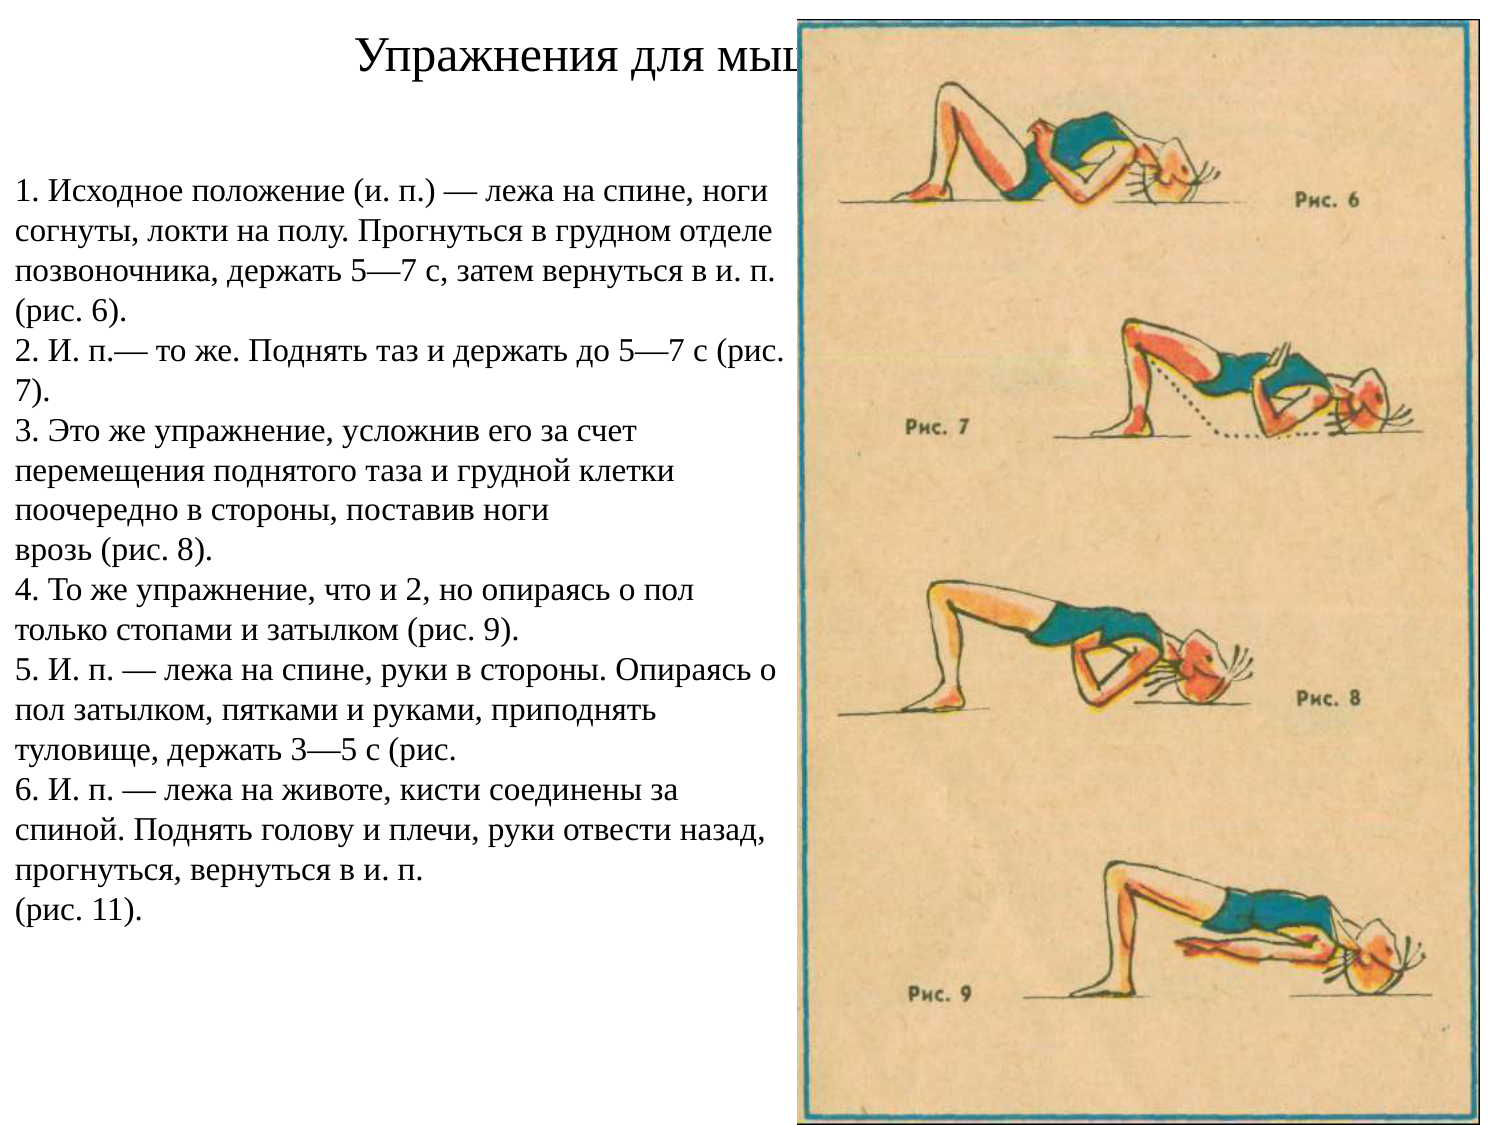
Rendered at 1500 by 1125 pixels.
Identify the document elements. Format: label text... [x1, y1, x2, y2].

text_box 1. Исходное положение (и. п.) — лежа на спине, ноги согнуты, локти на полу. Прогнуться в грудном отделе позвоночника, держать 5—7 с, затем вернуться в и. п. (рис. 6). 2. И. п.— то же. Поднять таз и держать до 5—7 с (рис. 7). 3. Это же упражнение, усложнив его за счет перемещения поднятого таза и грудной клетки поочередно в стороны, поставив ноги врозь (рис. 8). 4. То же упражнение, что и 2, но опираясь о пол только стопами и затылком (рис. 9). 5. И. п. — лежа на спине, руки в стороны. Опираясь о пол затылком, пятками и руками, приподнять туловище, держать 3—5 с (рис. 6. И. п. — лежа на животе, кисти соединены за спиной. Поднять голову и плечи, руки отвести назад, прогнуться, вернуться в и. п. (рис. 11). [0, 160, 791, 974]
title Упражнения для мышц спины [0, 0, 1350, 138]
picture [796, 18, 1480, 1125]
